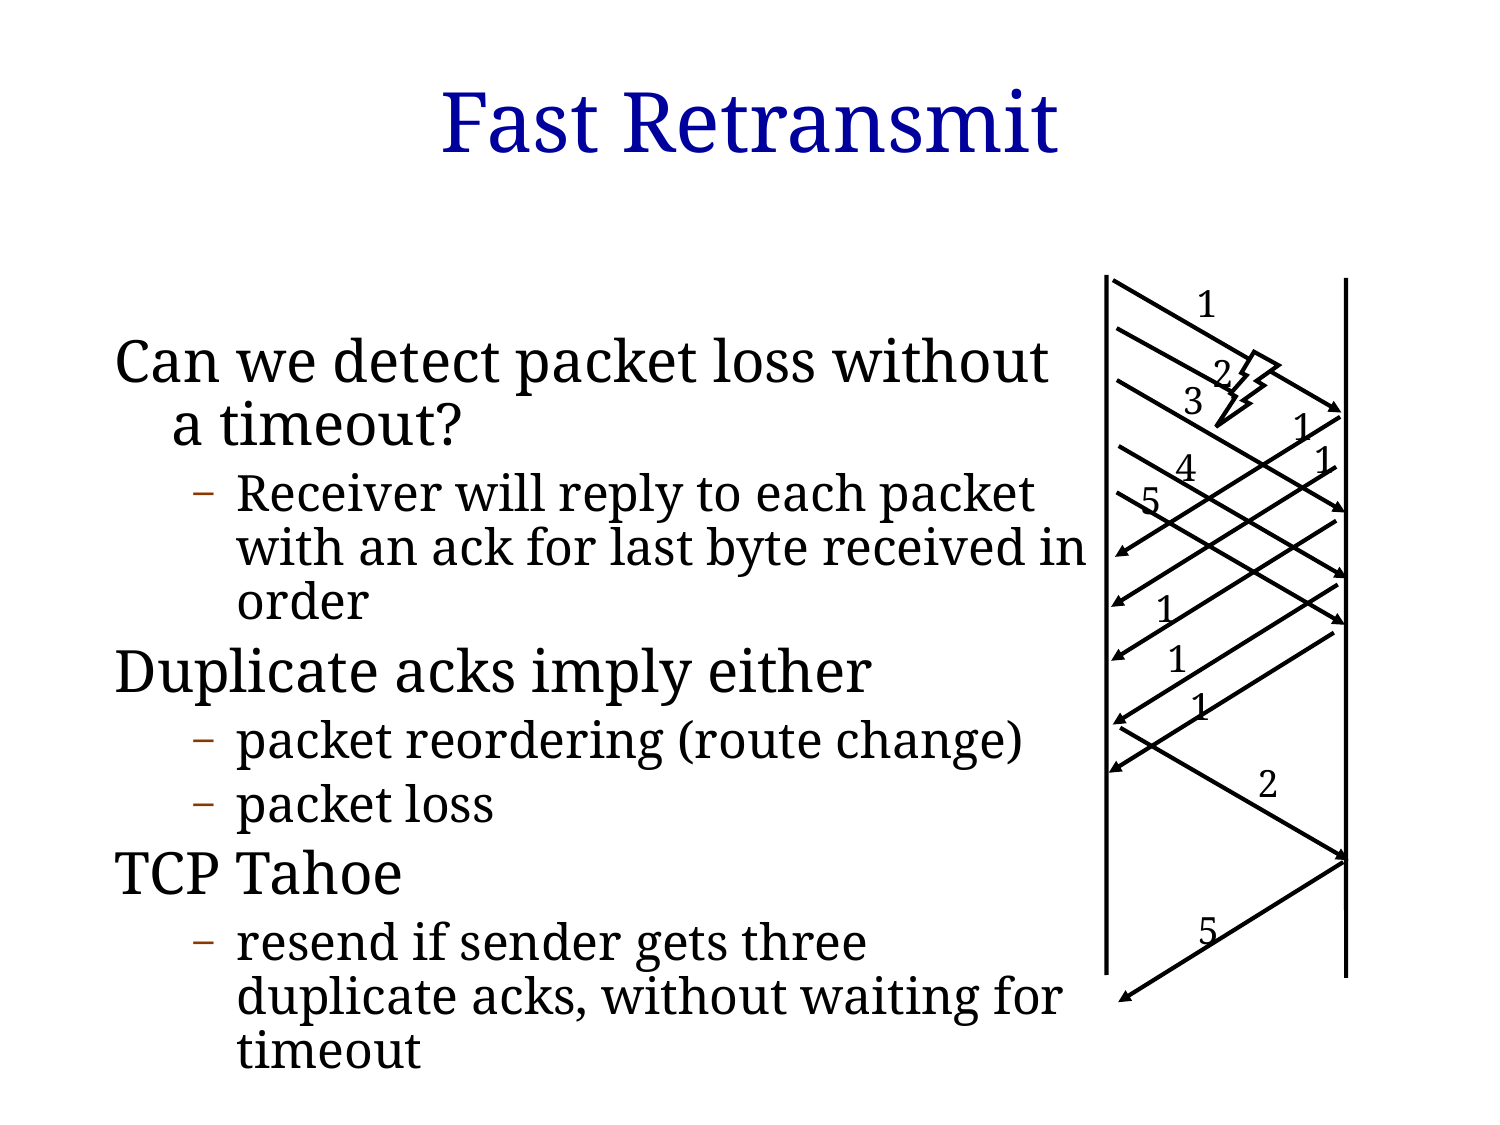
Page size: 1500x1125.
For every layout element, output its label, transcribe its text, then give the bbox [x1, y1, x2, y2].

text_box 4 [1160, 436, 1212, 497]
text_box [1111, 588, 1140, 607]
text_box [1116, 492, 1346, 625]
text_box 1 [1181, 273, 1233, 333]
text_box [1294, 548, 1348, 579]
text_box [1108, 746, 1151, 773]
text_box 2 [1197, 342, 1248, 403]
text_box 2 [1242, 752, 1294, 813]
text_box 5 [1183, 899, 1234, 960]
text_box [1115, 530, 1159, 557]
text_box [1329, 400, 1342, 413]
text_box [1111, 637, 1150, 661]
text_box [1248, 351, 1279, 397]
text_box [1267, 813, 1349, 861]
text_box 5 [1125, 498, 1177, 530]
text_box 5 [1125, 469, 1177, 526]
text_box 1 [1277, 395, 1329, 456]
text_box [1304, 489, 1346, 513]
text_box [1219, 402, 1250, 425]
text_box [1112, 688, 1172, 725]
text_box 3 [1167, 369, 1219, 430]
list Can we detect packet loss without a timeout? Receiver will reply to each packet with an ack for last byte received in order Duplicate acks imply either packet reordering (route change) packet loss TCP Tahoe resend if sender gets three duplicate acks, without waiting for timeout [99, 324, 1109, 1001]
text_box 1 [1175, 675, 1227, 736]
text_box [1118, 861, 1344, 1003]
text_box 1 [1152, 627, 1204, 688]
title Fast Retransmit [74, 47, 1426, 191]
text_box 1 [1140, 577, 1192, 637]
text_box 1 [1298, 428, 1350, 489]
